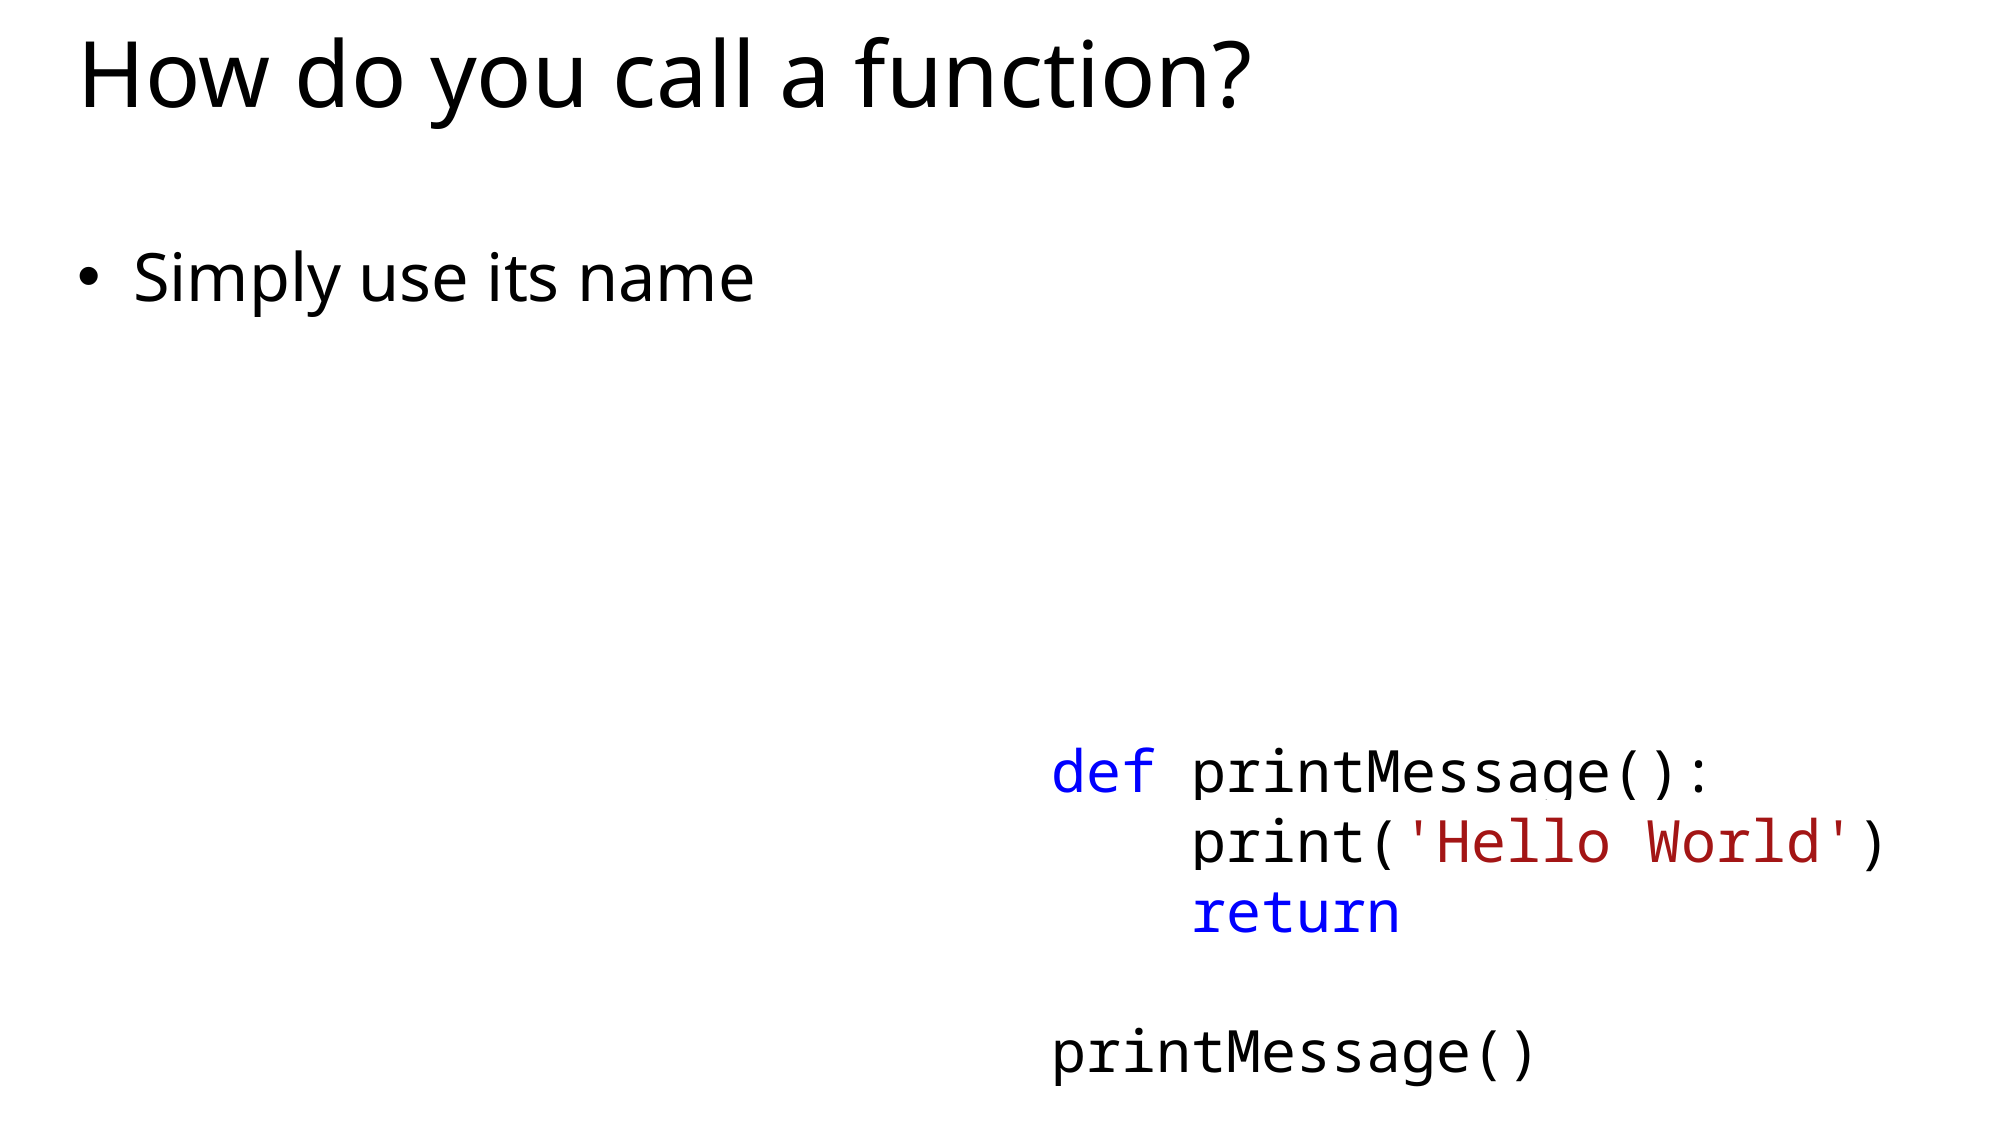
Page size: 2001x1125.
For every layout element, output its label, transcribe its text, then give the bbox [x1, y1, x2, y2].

list Simply use its name [62, 227, 1953, 1096]
title How do you call a function? [62, 29, 1953, 205]
text_box def printMessage(): print('Hello World') return printMessage() [1036, 727, 1953, 1092]
